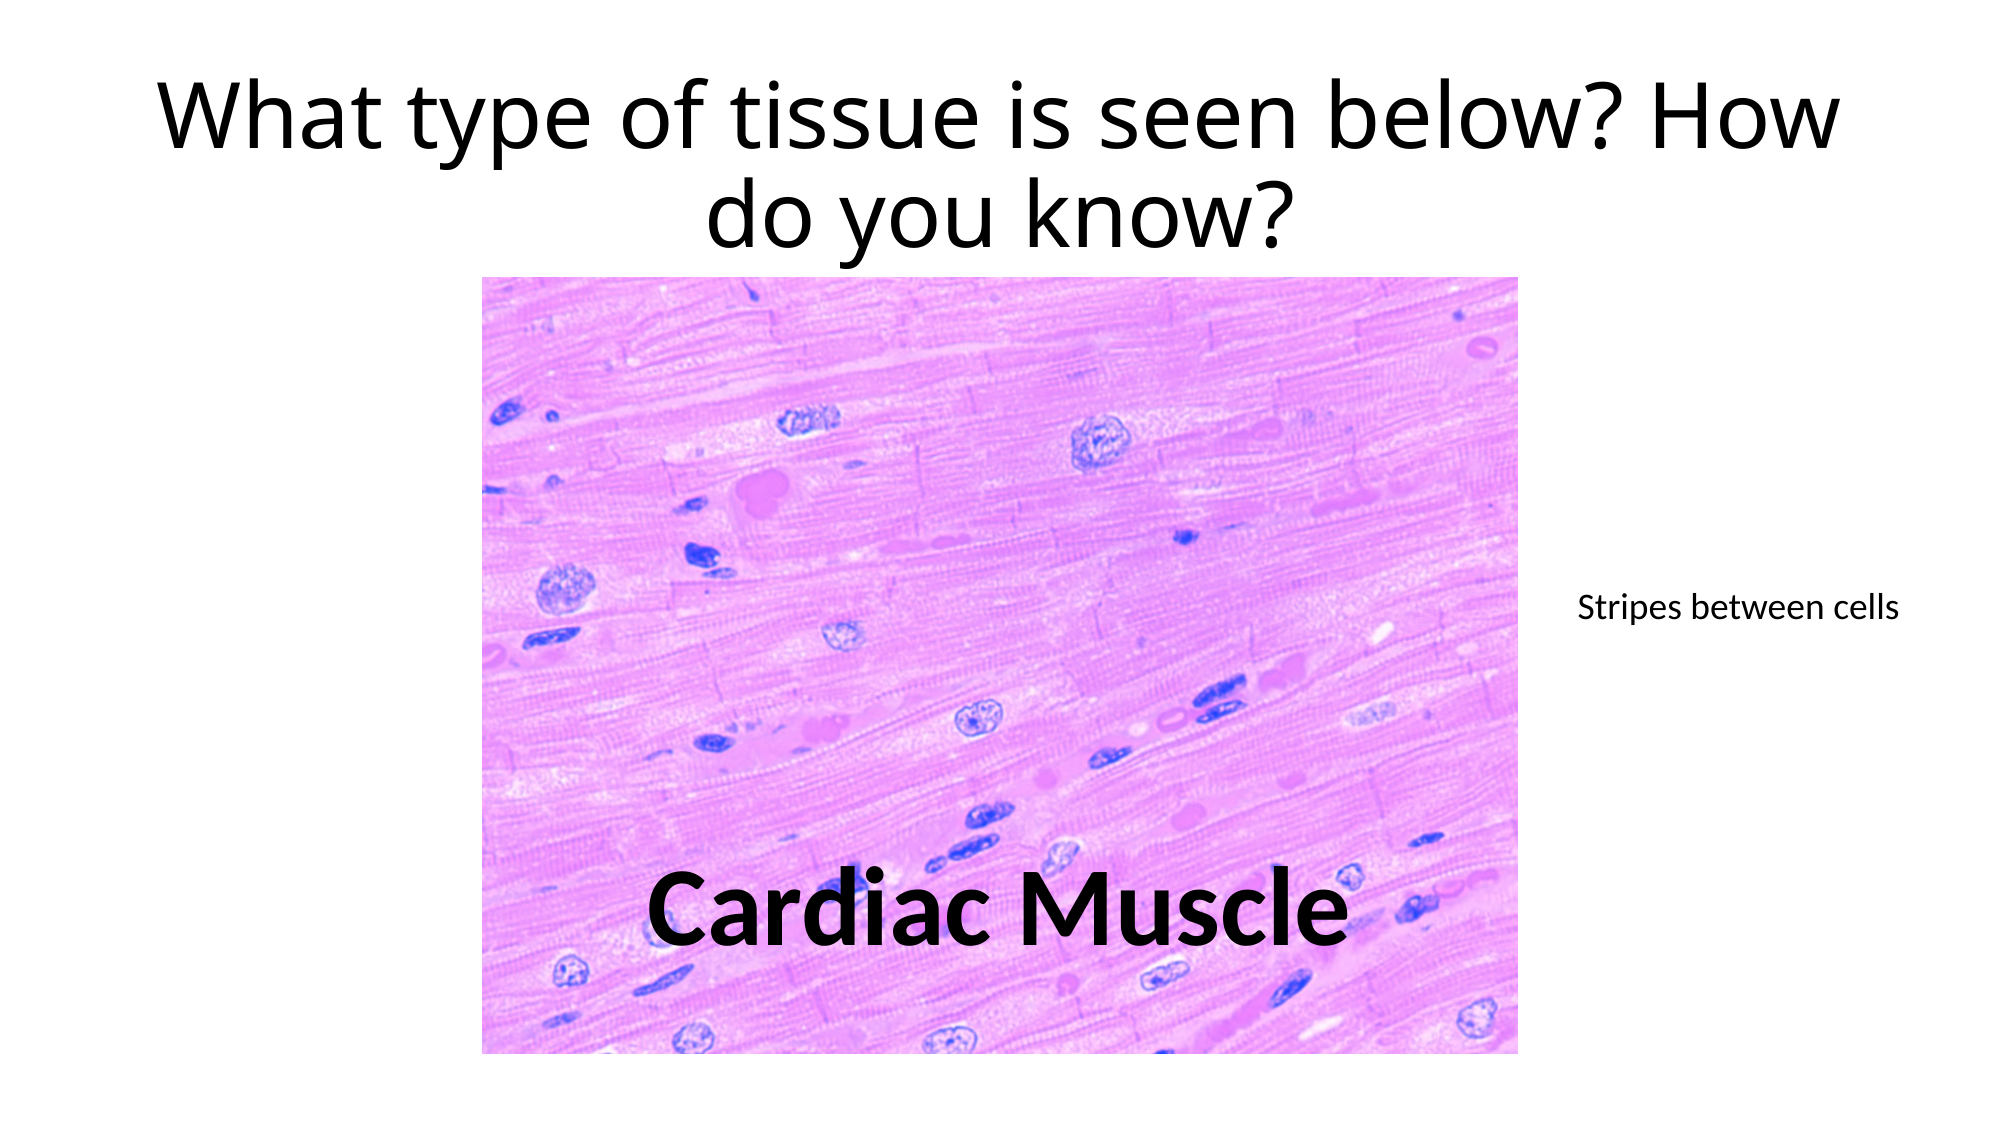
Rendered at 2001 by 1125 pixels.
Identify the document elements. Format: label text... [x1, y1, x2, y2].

title What type of tissue is seen below? How do you know? [137, 59, 1863, 278]
text_box Stripes between cells [1562, 574, 1922, 635]
picture [482, 277, 1518, 1054]
